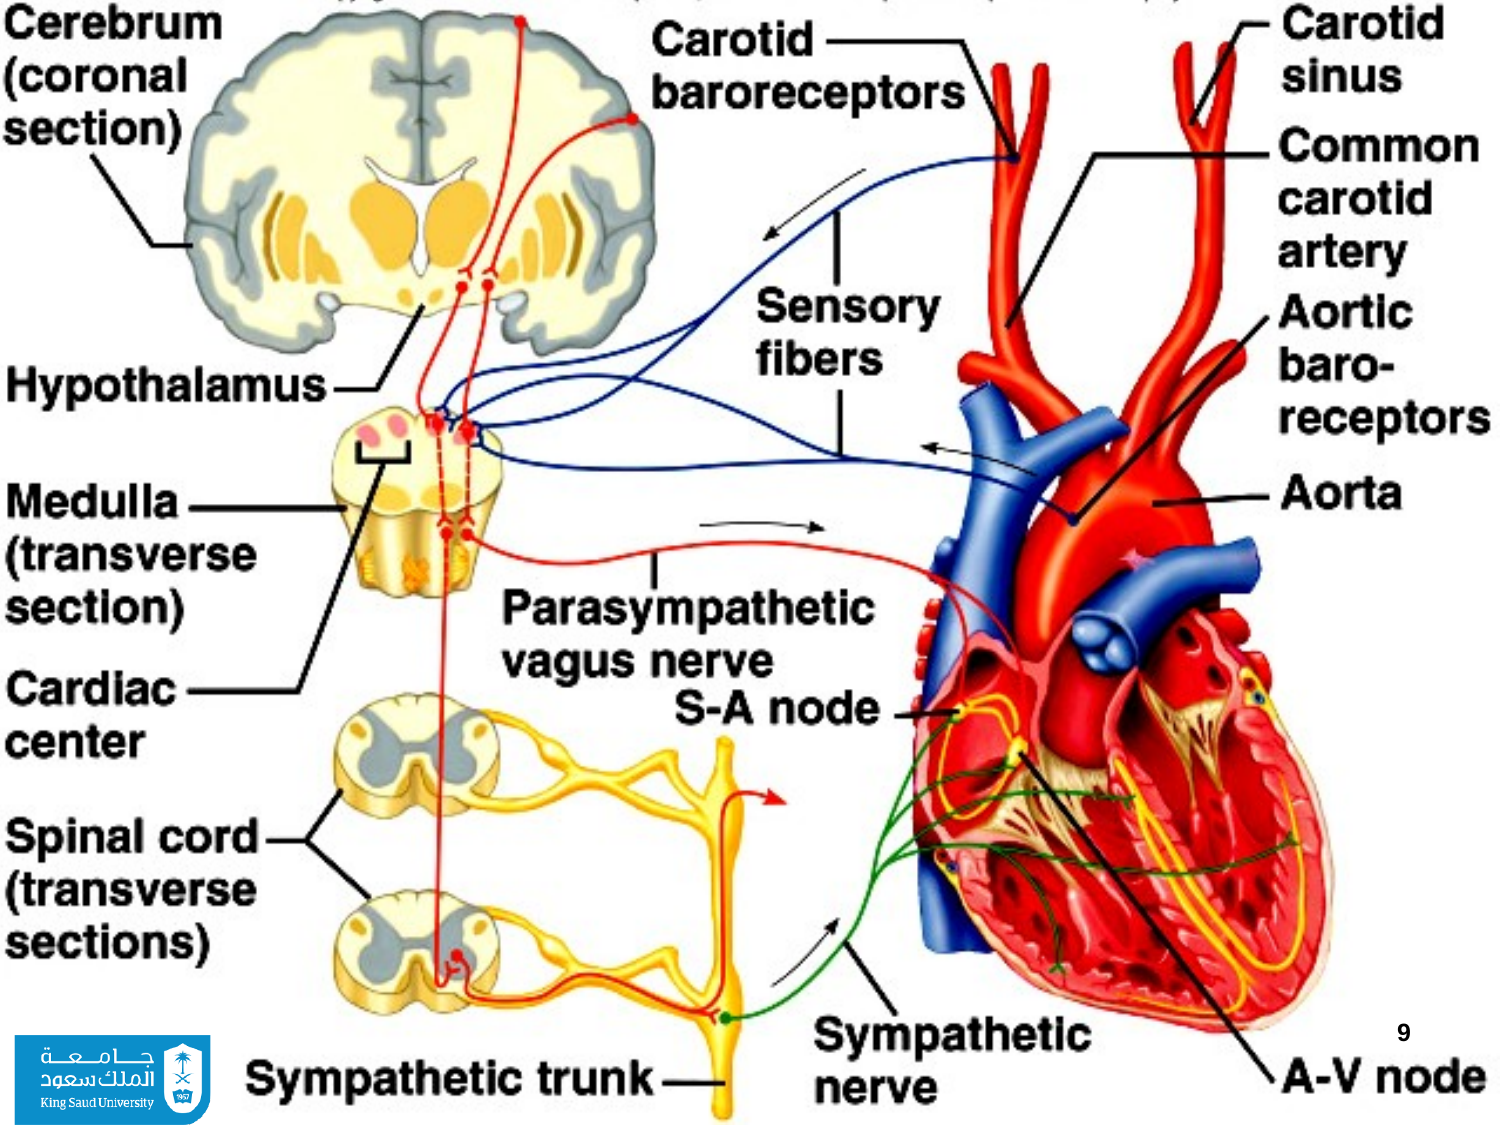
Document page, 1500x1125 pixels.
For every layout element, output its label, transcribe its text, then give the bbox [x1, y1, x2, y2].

text_box [14, 1035, 211, 1125]
text_box [0, 0, 1500, 1125]
text_box 9 [1395, 1016, 1414, 1047]
